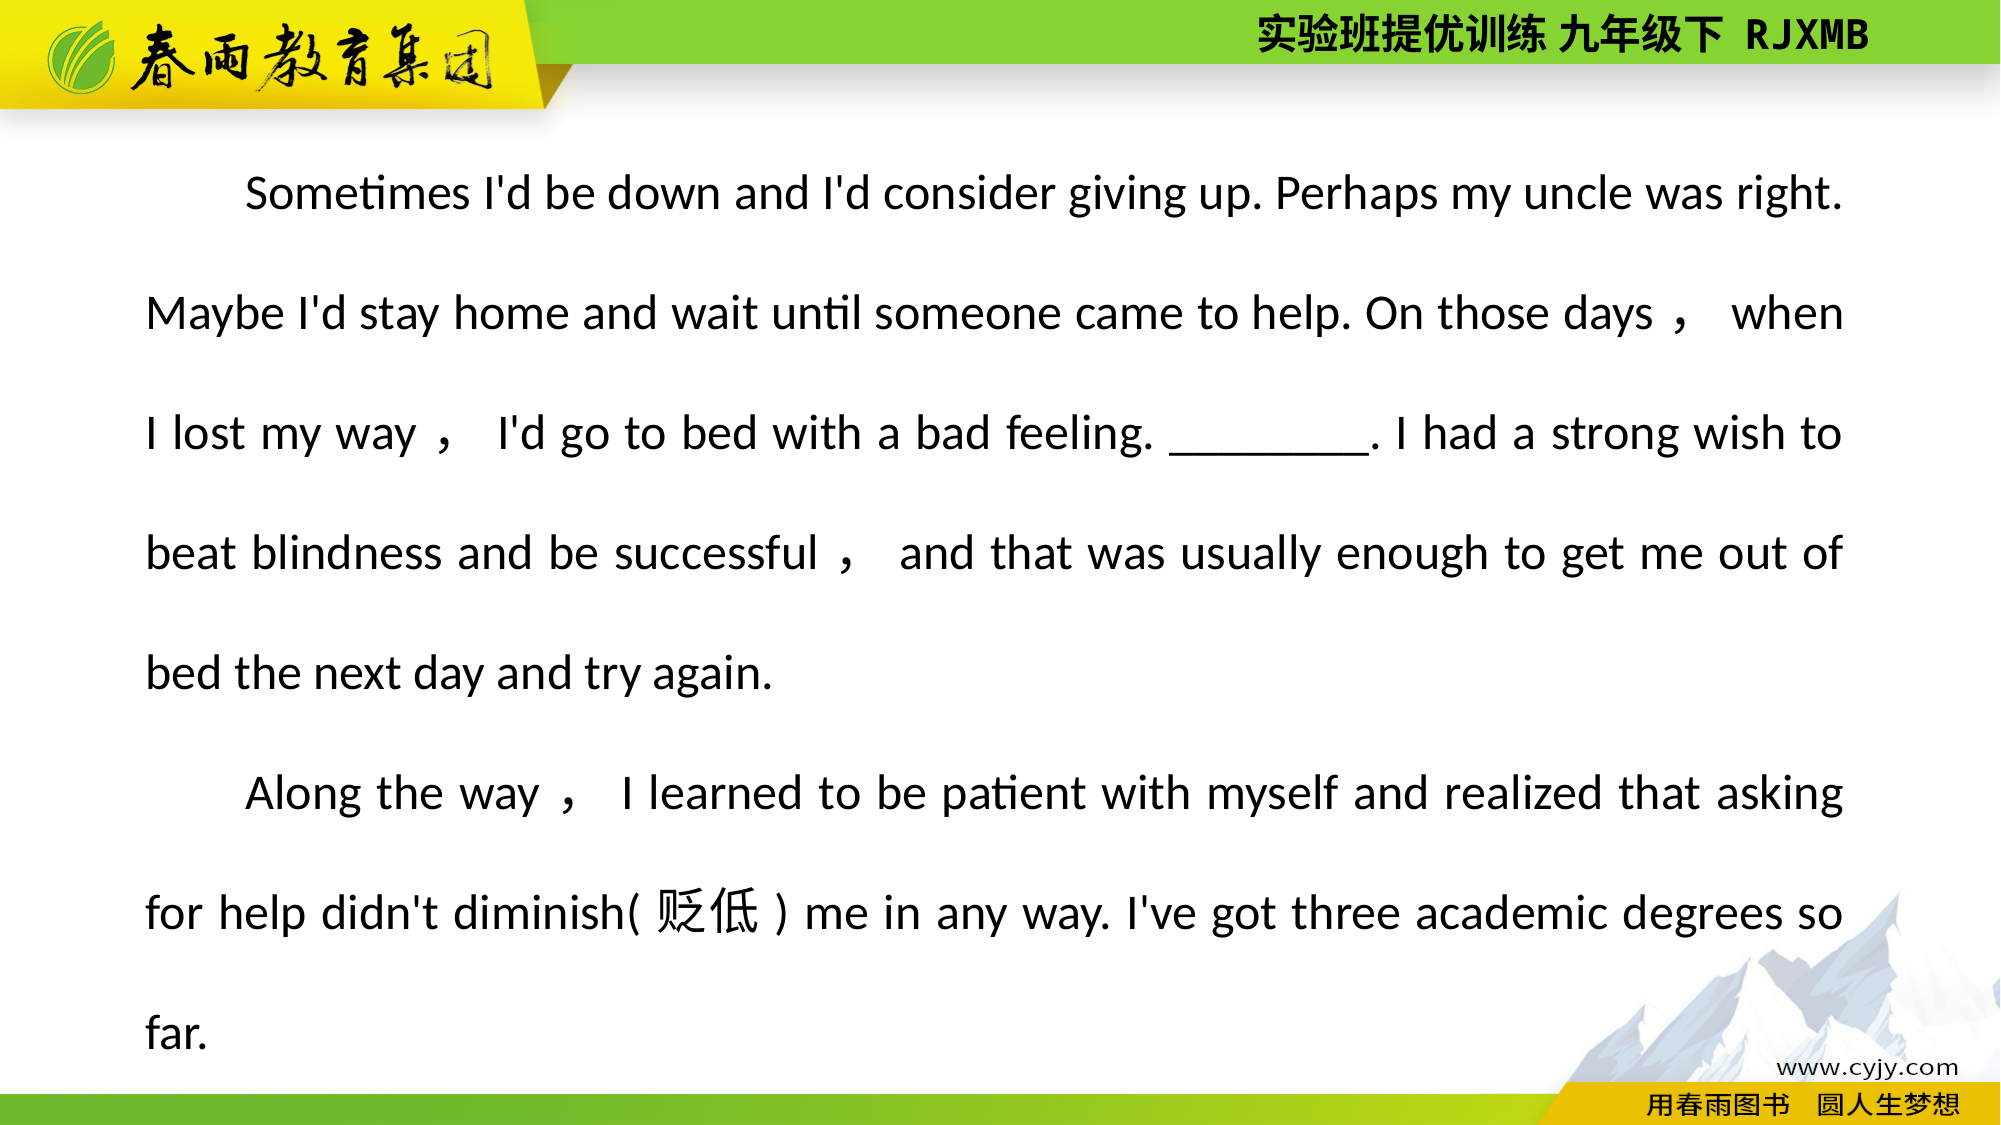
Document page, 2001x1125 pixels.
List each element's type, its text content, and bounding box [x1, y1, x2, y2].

text_box Sometimes I'd be down and I'd consider giving up. Perhaps my uncle was right. Maybe I'd stay home and wait until someone came to help. On those days，when I lost my way，I'd go to bed with a bad feeling. ________. I had a strong wish to beat blindness and be successful，and that was usually enough to get me out of bed the next day and try again. Along the way，I learned to be patient with myself and realized that asking for help didn't diminish(贬低) me in any way. I've got three academic degrees so far. Today，I'm a reporter and broadcaster. I've achieved my dream. [130, 92, 1860, 1125]
picture [0, 0, 2001, 1125]
